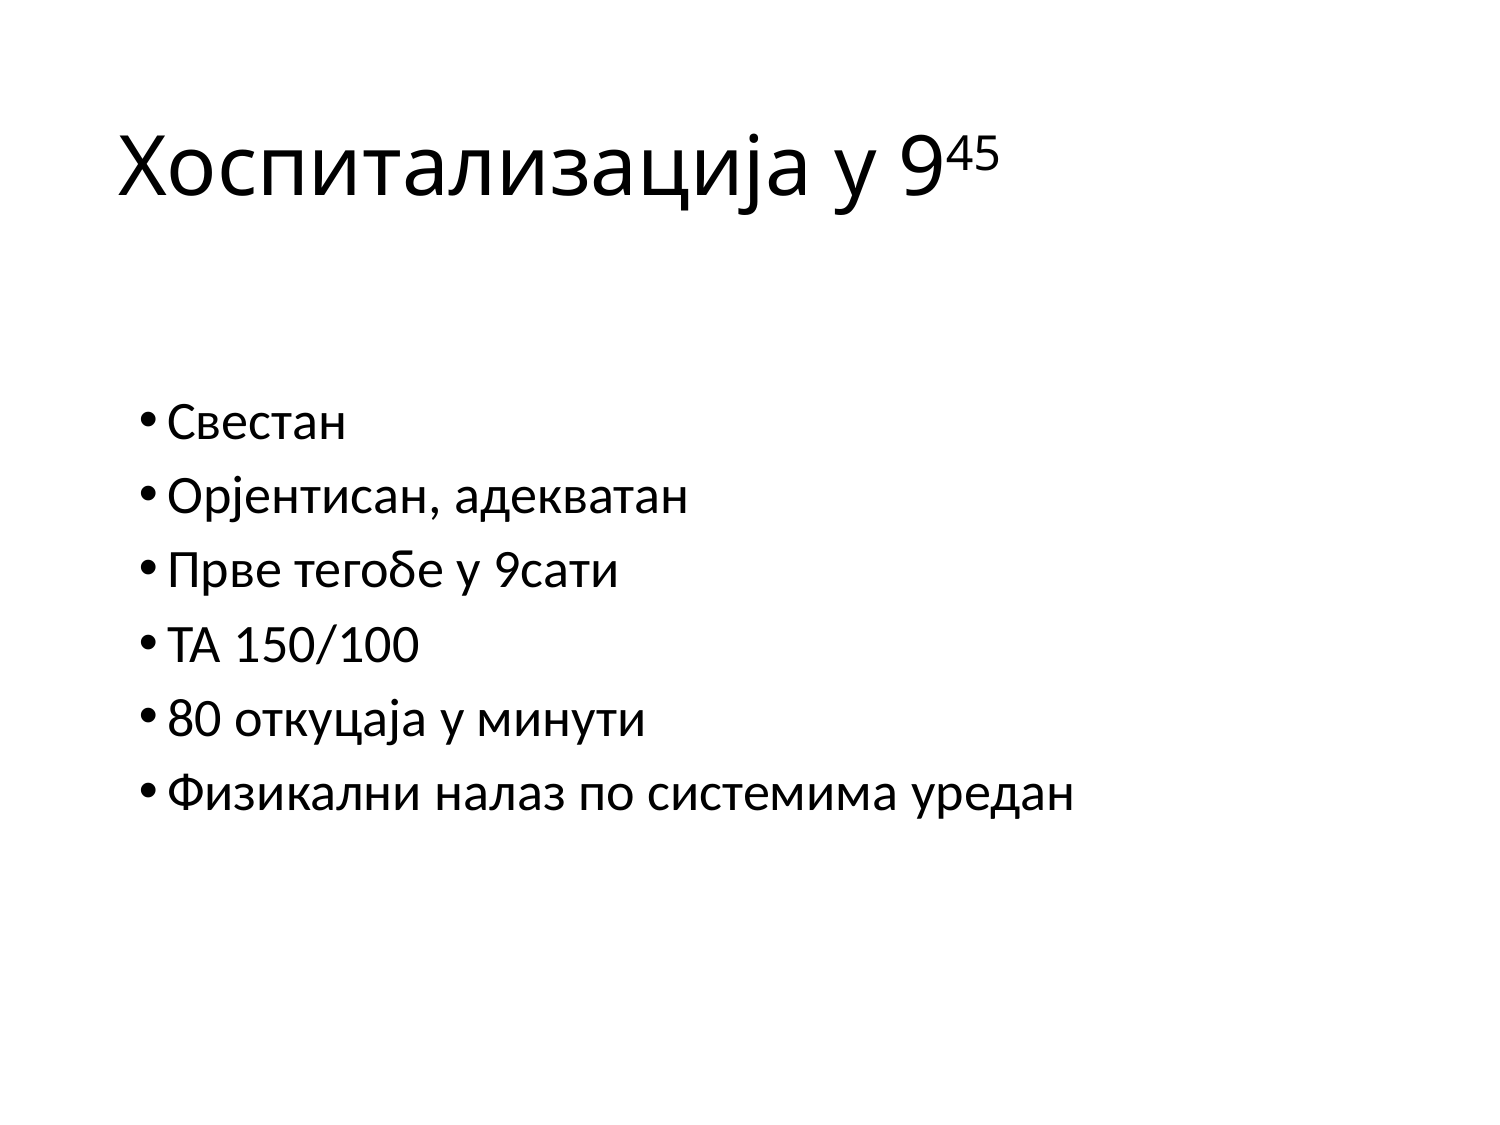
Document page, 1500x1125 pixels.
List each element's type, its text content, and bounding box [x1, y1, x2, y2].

title Хоспитализација у 945 [103, 59, 1397, 278]
list Свестан Орјентисан, адекватан Прве тегобе у 9сати ТА 150/100 80 откуцаја у минути Физикални налаз по системима уредан [123, 385, 1438, 1125]
